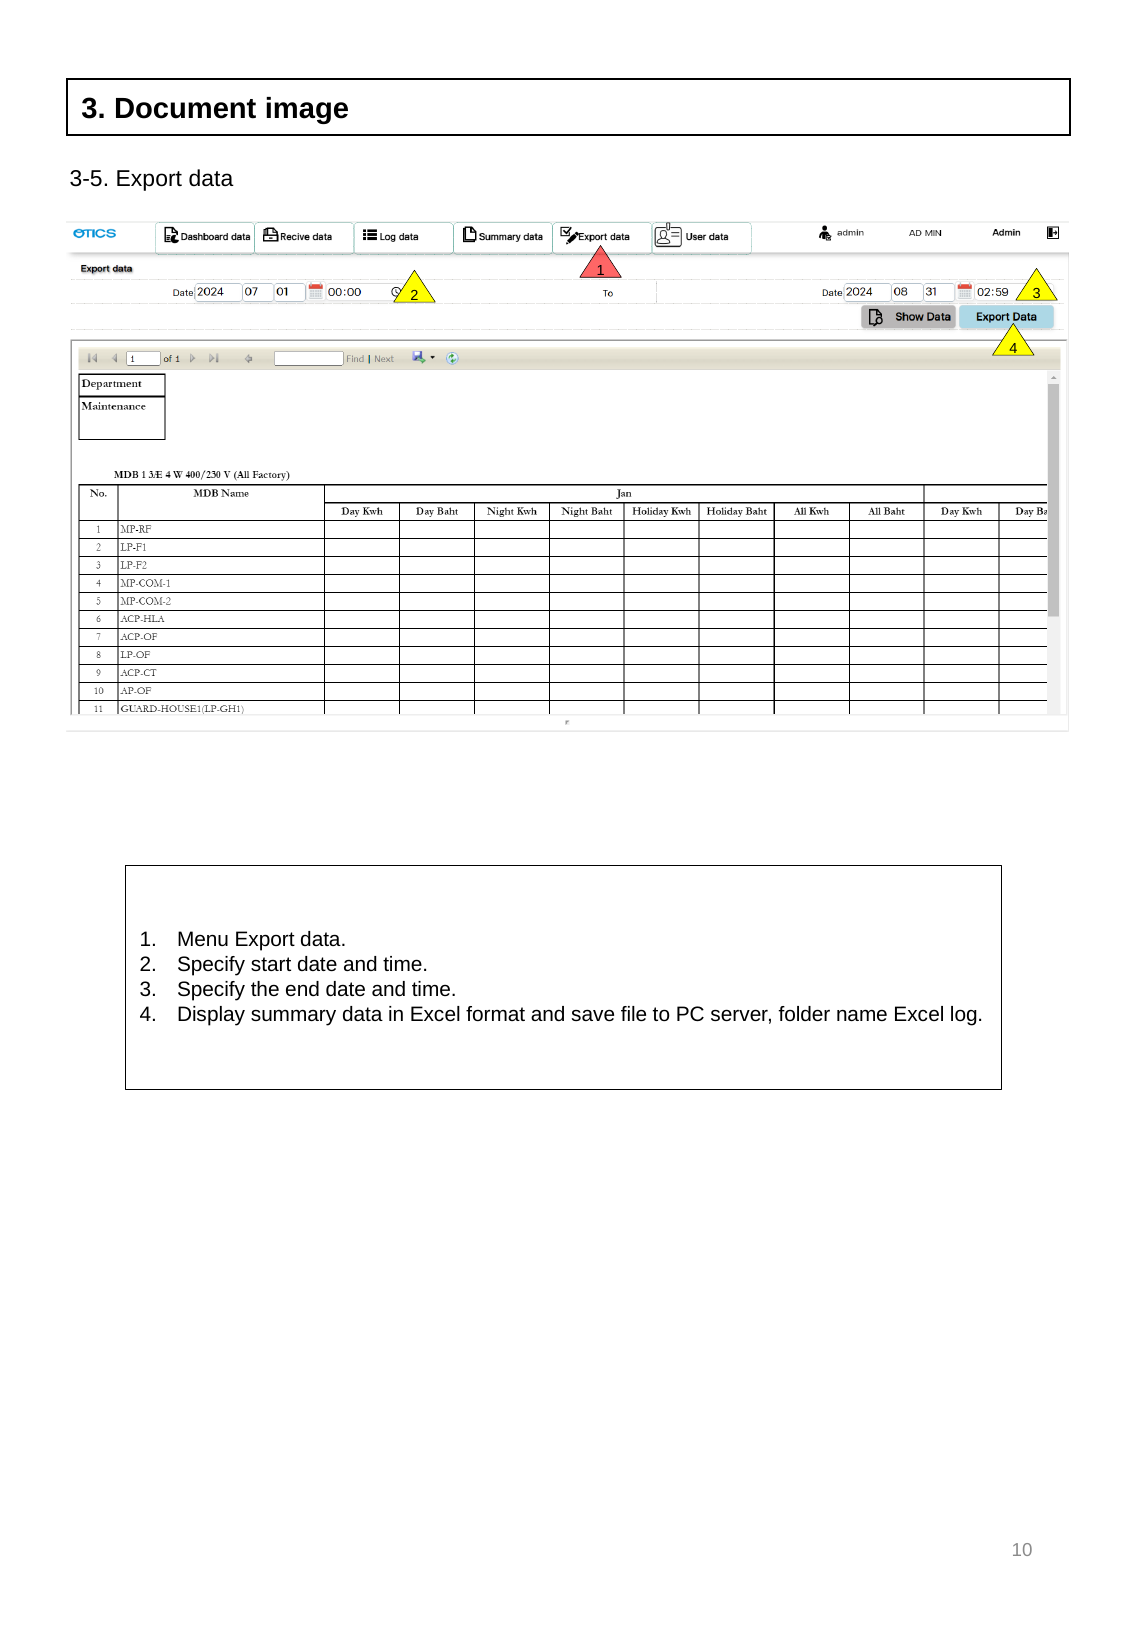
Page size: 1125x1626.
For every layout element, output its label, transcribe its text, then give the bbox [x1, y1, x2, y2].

text_box 3-5. Export data [54, 156, 744, 199]
slide_number 10 [794, 1506, 1048, 1593]
text_box 3. Document image [66, 78, 1071, 136]
text_box Menu Export data. Specify start date and time. Specify the end date and time. Display summary data in Excel format and save file to PC server, folder name Excel log. [124, 865, 1002, 1090]
picture [66, 219, 1069, 732]
